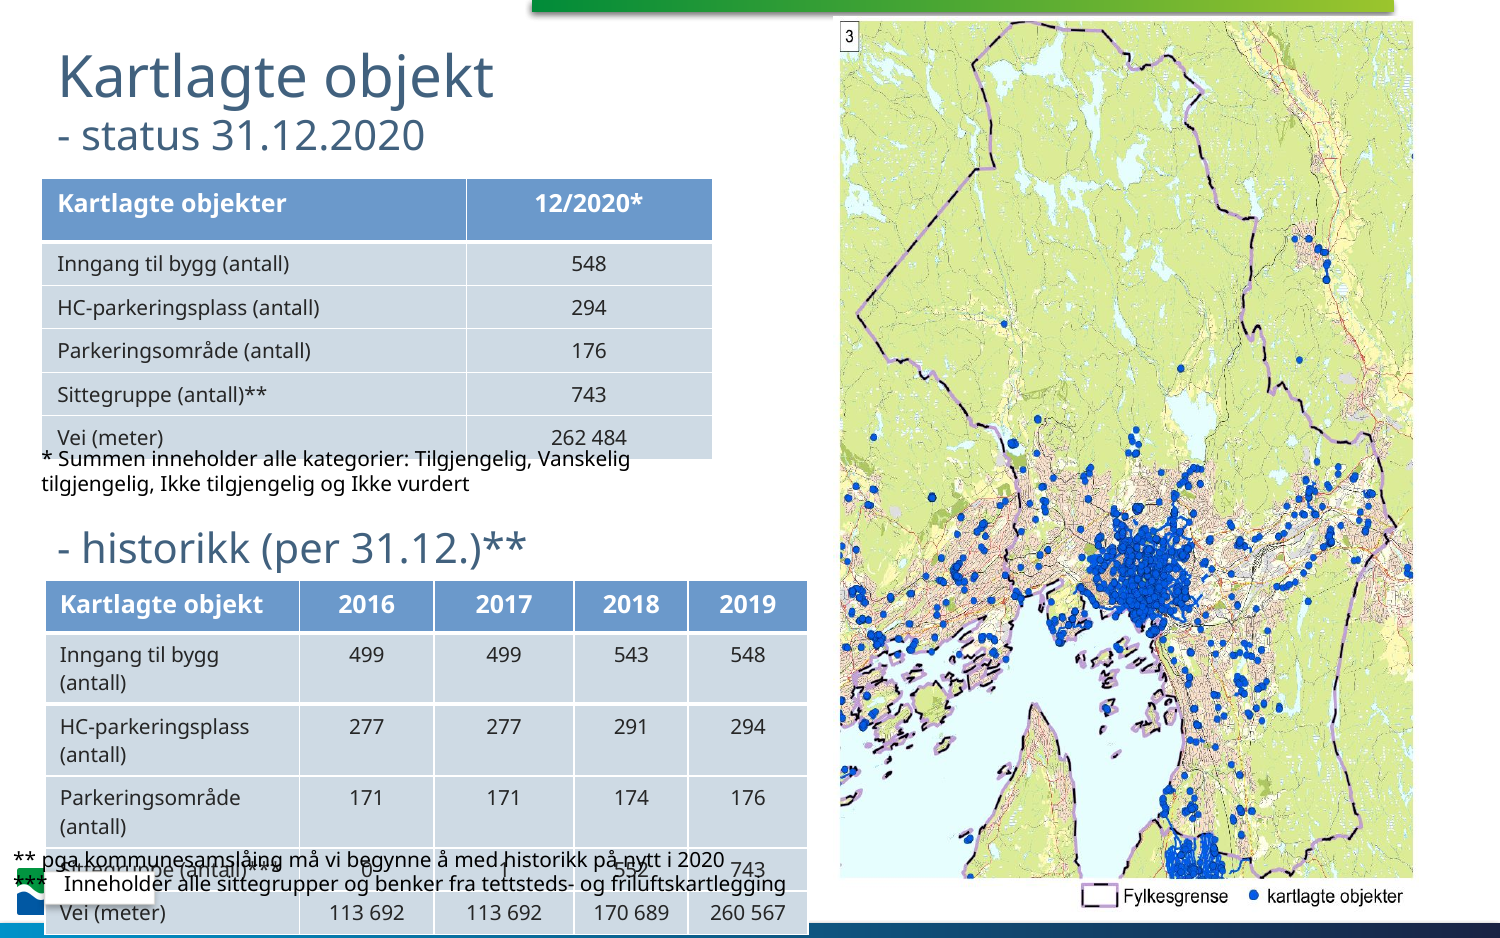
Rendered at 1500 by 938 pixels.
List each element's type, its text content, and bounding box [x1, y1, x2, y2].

table_cell 743 [467, 373, 712, 415]
table_cell 543 [575, 635, 687, 702]
table_cell 548 [689, 635, 807, 702]
table_cell Parkeringsområde (antall) [42, 329, 466, 372]
table_cell Vei (meter) [42, 416, 466, 438]
table_cell 277 [435, 706, 573, 775]
text_box ** pga kommunesamslåing må vi begynne å med historikk på nytt i 2020 *** Inneholder alle sittegrupper og benker fra tettsteds- og friluftskartlegging [0, 838, 802, 904]
table_cell 294 [467, 286, 712, 328]
table_header 2016 [300, 581, 433, 631]
table_cell Parkeringsområde (antall) [46, 777, 299, 838]
table_header 12/2020* [467, 179, 712, 240]
text_box - historikk (per 31.12.)** [42, 496, 828, 580]
table_cell 277 [300, 706, 433, 775]
table_cell 499 [435, 635, 573, 702]
table_header 2019 [689, 581, 807, 631]
table_cell 262 484 [467, 416, 712, 459]
table_cell 113 692 [435, 904, 573, 934]
table_cell 170 689 [575, 904, 687, 934]
table_cell Sittegruppe (antall)** [42, 373, 466, 415]
text_box Kartlagte objekt - status 31.12.2020 [42, 24, 828, 167]
table_cell 291 [575, 706, 687, 775]
table_header Kartlagte objekter [42, 179, 466, 240]
table_cell HC-parkeringsplass (antall) [42, 286, 466, 328]
table_cell 113 692 [300, 904, 433, 934]
table_cell Inngang til bygg (antall) [42, 244, 466, 285]
table_header Kartlagte objekt [46, 581, 299, 631]
table_cell HC-parkeringsplass (antall) [46, 706, 299, 775]
table_cell Inngang til bygg (antall) [46, 635, 299, 702]
table_header 2018 [575, 581, 687, 631]
table_cell 294 [689, 706, 807, 775]
table_cell 499 [300, 635, 433, 702]
table_cell 174 [575, 777, 687, 838]
table_cell 548 [467, 244, 712, 285]
table_cell 260 567 [689, 892, 807, 934]
table_cell 743 [802, 849, 807, 890]
table_header 2017 [435, 581, 573, 631]
table_cell 171 [435, 777, 573, 838]
table_cell Vei (meter) [46, 904, 299, 934]
table_cell 176 [467, 329, 712, 372]
picture [833, 16, 1419, 913]
table_cell 171 [300, 777, 433, 838]
table_cell 176 [689, 777, 807, 847]
text_box * Summen inneholder alle kategorier: Tilgjengelig, Vanskelig tilgjengelig, Ikke tilgjengelig og Ikke vurdert [26, 438, 711, 504]
